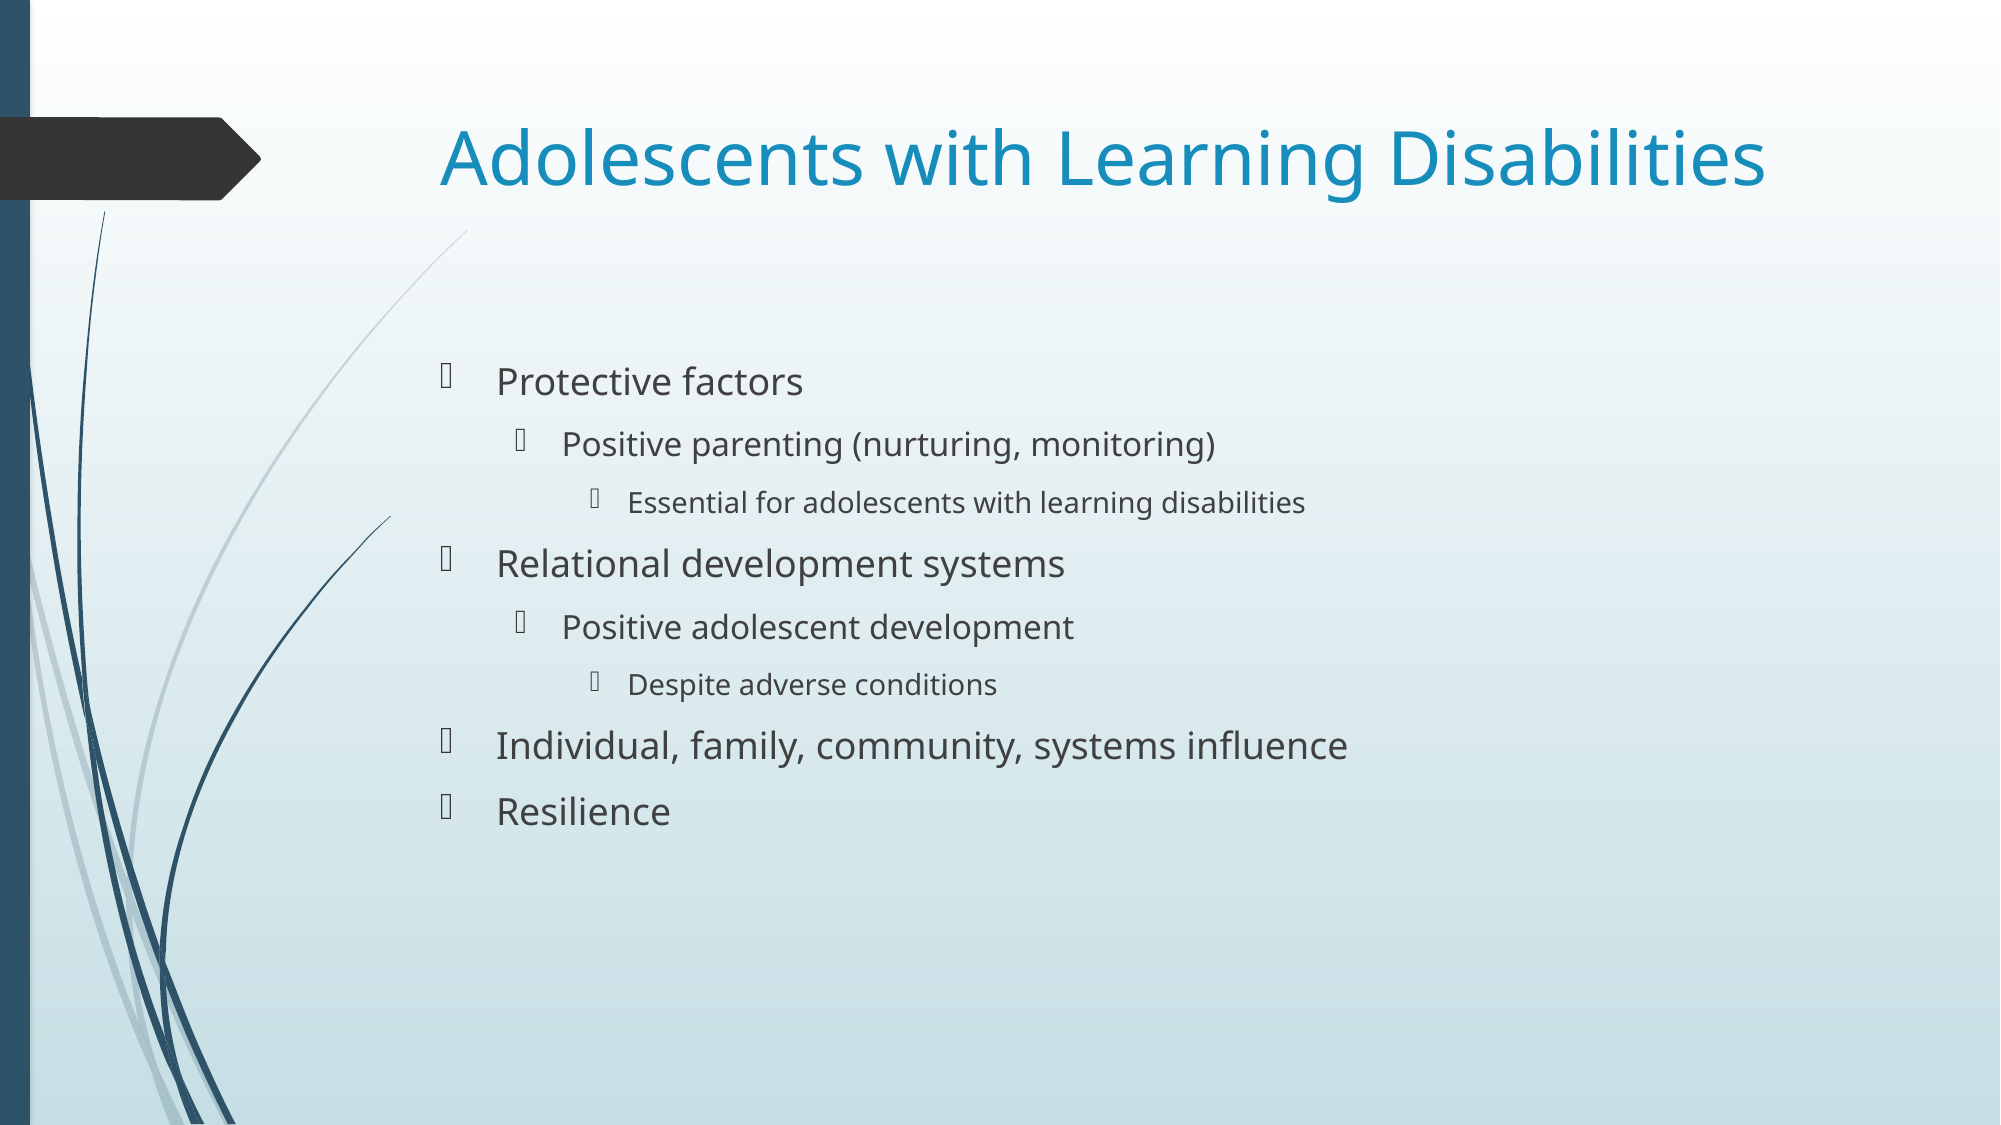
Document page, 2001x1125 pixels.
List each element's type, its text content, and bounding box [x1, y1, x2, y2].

list Protective factors Positive parenting (nurturing, monitoring) Essential for adolescents with learning disabilities Relational development systems Positive adolescent development Despite adverse conditions Individual, family, community, systems influence Resilience [424, 350, 1888, 970]
title Adolescents with Learning Disabilities [425, 102, 1888, 313]
